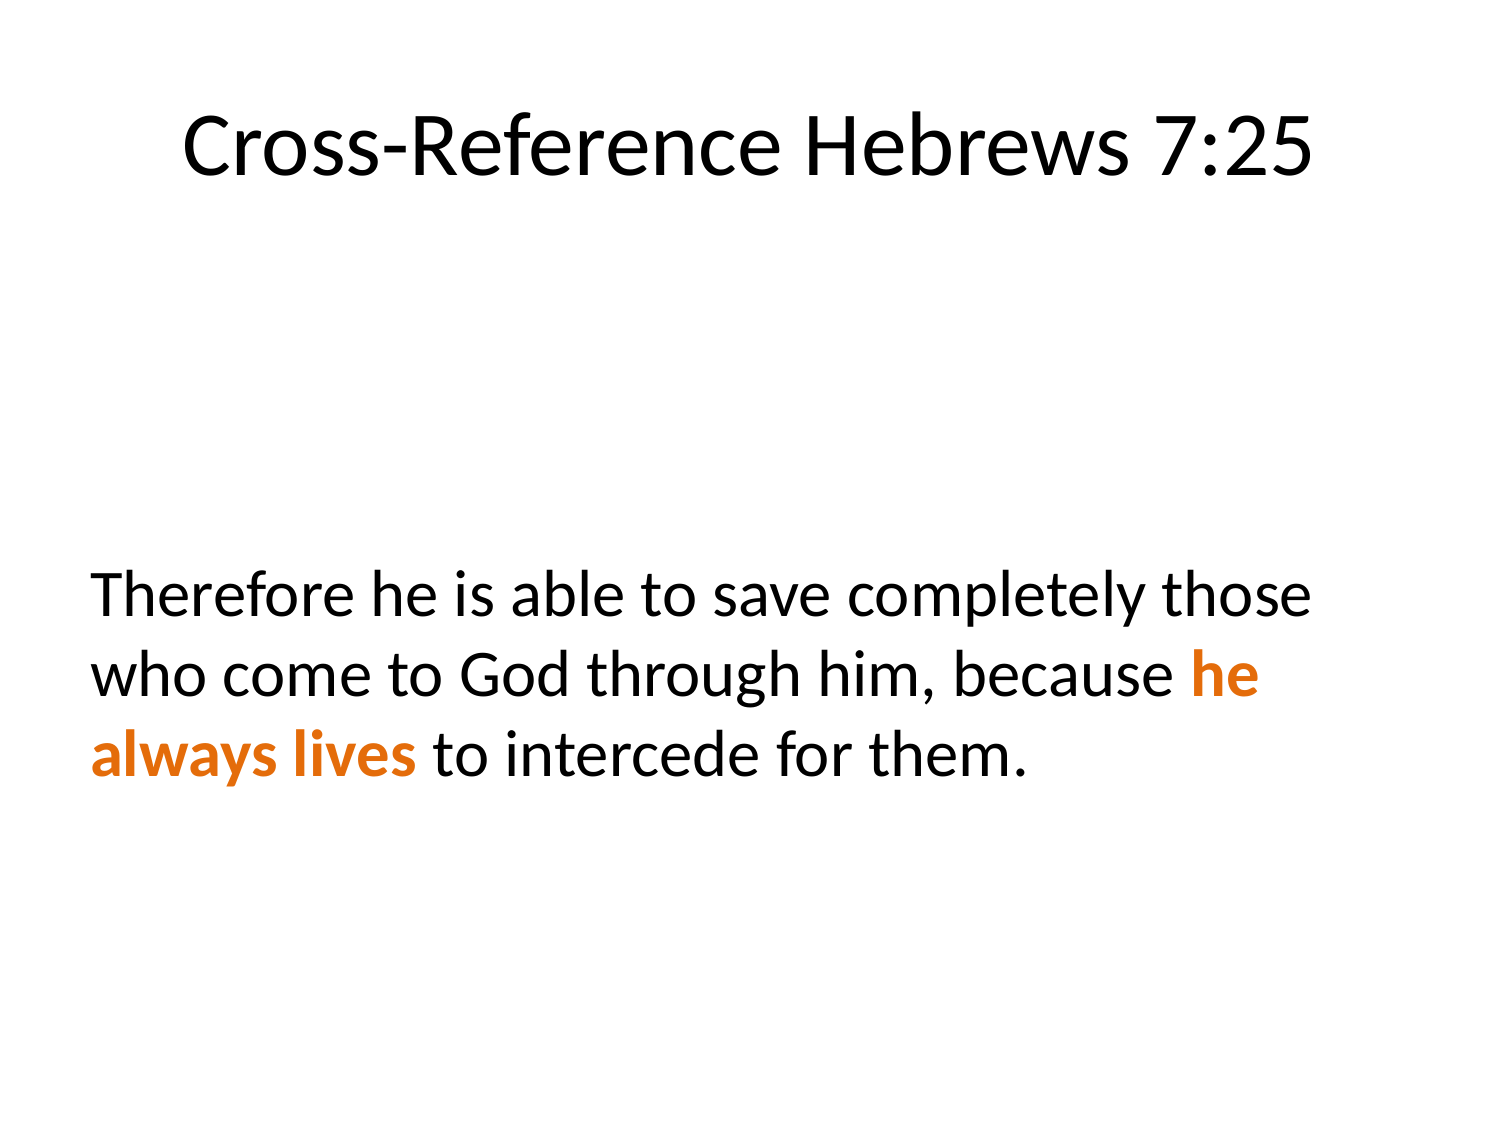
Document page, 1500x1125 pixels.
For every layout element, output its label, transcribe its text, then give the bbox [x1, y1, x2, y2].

list Therefore he is able to save completely those who come to God through him, because he always lives to intercede for them. [75, 262, 1425, 1005]
title Cross-Reference Hebrews 7:25 [75, 45, 1425, 233]
